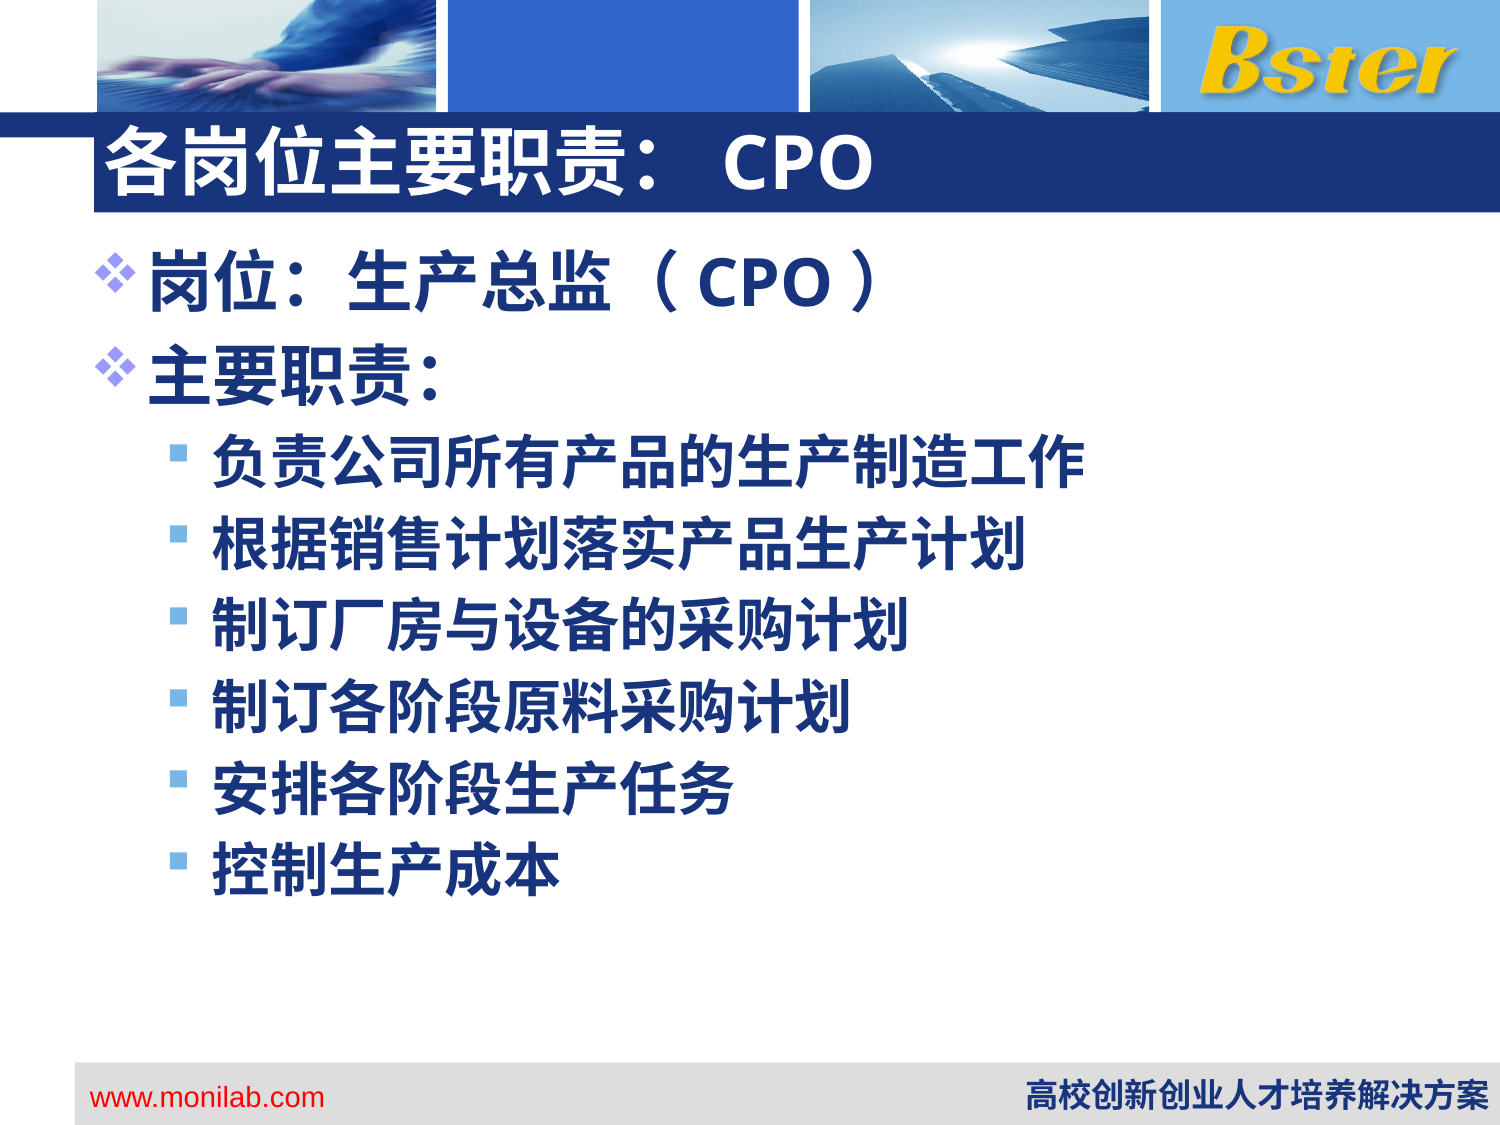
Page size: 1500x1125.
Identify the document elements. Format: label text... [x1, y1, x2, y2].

title 各岗位主要职责：CPO [88, 113, 1369, 206]
list 岗位：生产总监（CPO） 主要职责： 负责公司所有产品的生产制造工作 根据销售计划落实产品生产计划 制订厂房与设备的采购计划 制订各阶段原料采购计划 安排各阶段生产任务 控制生产成本 [74, 232, 1454, 1034]
picture [810, 0, 1150, 112]
picture [1199, 26, 1458, 94]
picture [97, 0, 437, 112]
